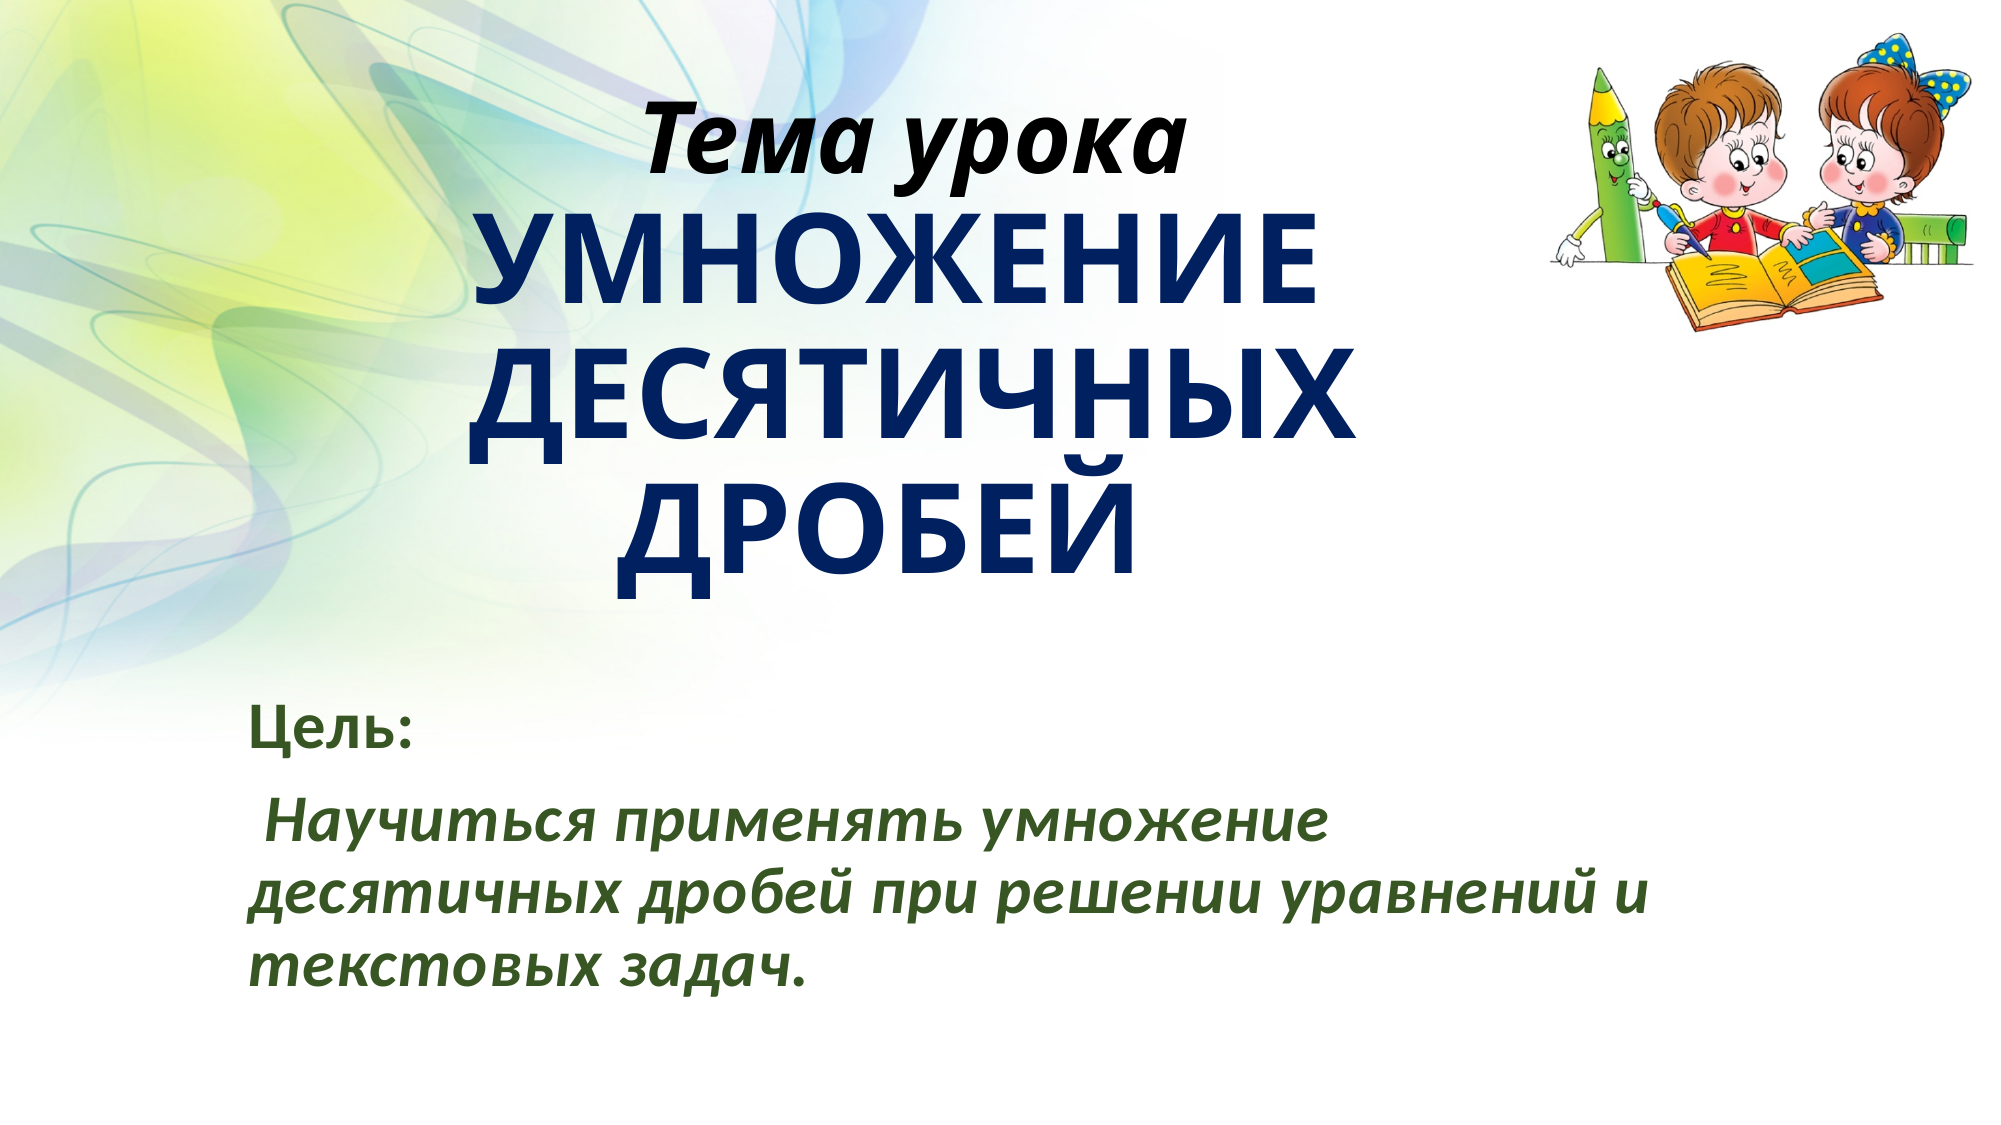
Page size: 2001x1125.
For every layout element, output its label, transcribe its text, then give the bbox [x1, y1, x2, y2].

picture [0, 0, 2001, 1125]
title Тема урока УМНОЖЕНИЕ ДЕСЯТИЧНЫХ ДРОБЕЙ [189, 125, 1638, 563]
list Цель: Научиться применять умножение десятичных дробей при решении уравнений и текстовых задач. [233, 613, 1681, 1079]
